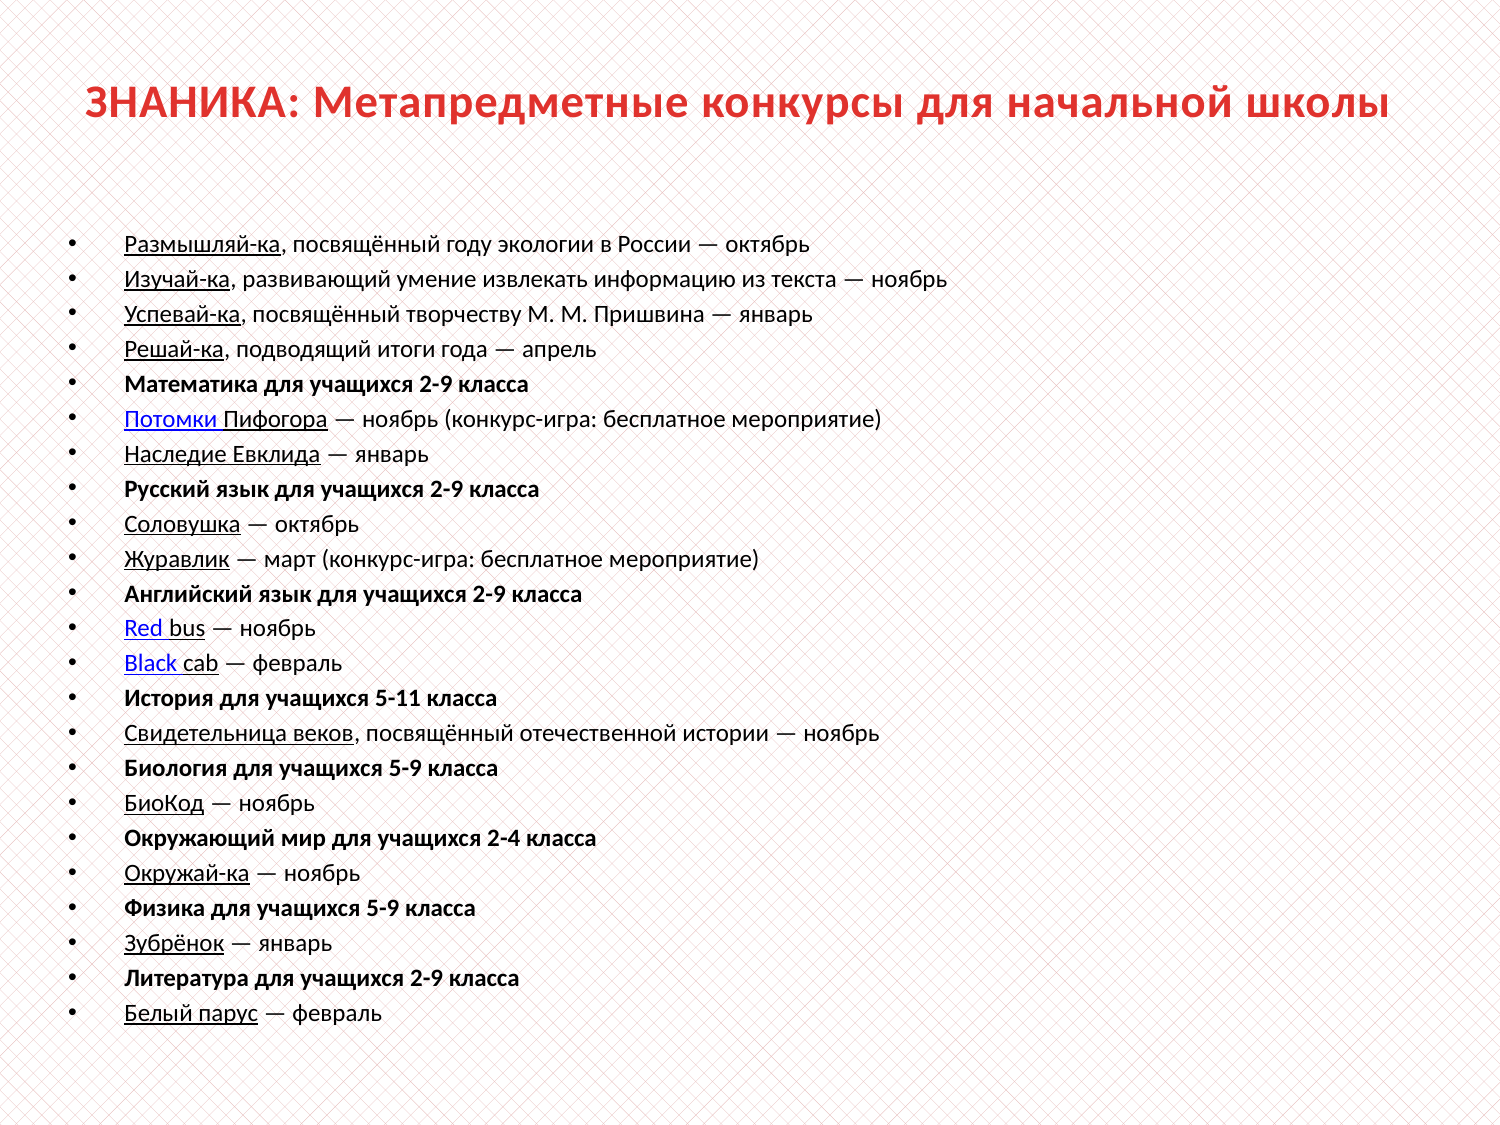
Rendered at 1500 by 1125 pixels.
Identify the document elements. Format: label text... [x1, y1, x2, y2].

list Размышляй-ка, посвящённый году экологии в России — октябрь Изучай-ка, развивающий умение извлекать информацию из текста — ноябрь Успевай-ка, посвящённый творчеству М. М. Пришвина — январь Решай-ка, подводящий итоги года — апрель Математика для учащихся 2-9 класса Потомки Пифогора — ноябрь (конкурс-игра: бесплатное мероприятие) Наследие Евклида — январь Русский язык для учащихся 2-9 класса Соловушка — октябрь Журавлик — март (конкурс-игра: бесплатное мероприятие) Английский язык для учащихся 2-9 класса Red bus — ноябрь Black cab — февраль История для учащихся 5-11 класса Свидетельница веков, посвящённый отечественной истории — ноябрь Биология для учащихся 5-9 класса БиоКод — ноябрь Окружающий мир для учащихся 2-4 класса Окружай-ка — ноябрь Физика для учащихся 5-9 класса Зубрёнок — январь Литература для учащихся 2-9 класса Белый парус — февраль [53, 219, 1427, 1094]
title ЗНАНИКА: Метапредметные конкурсы для начальной школы [64, 5, 1415, 193]
